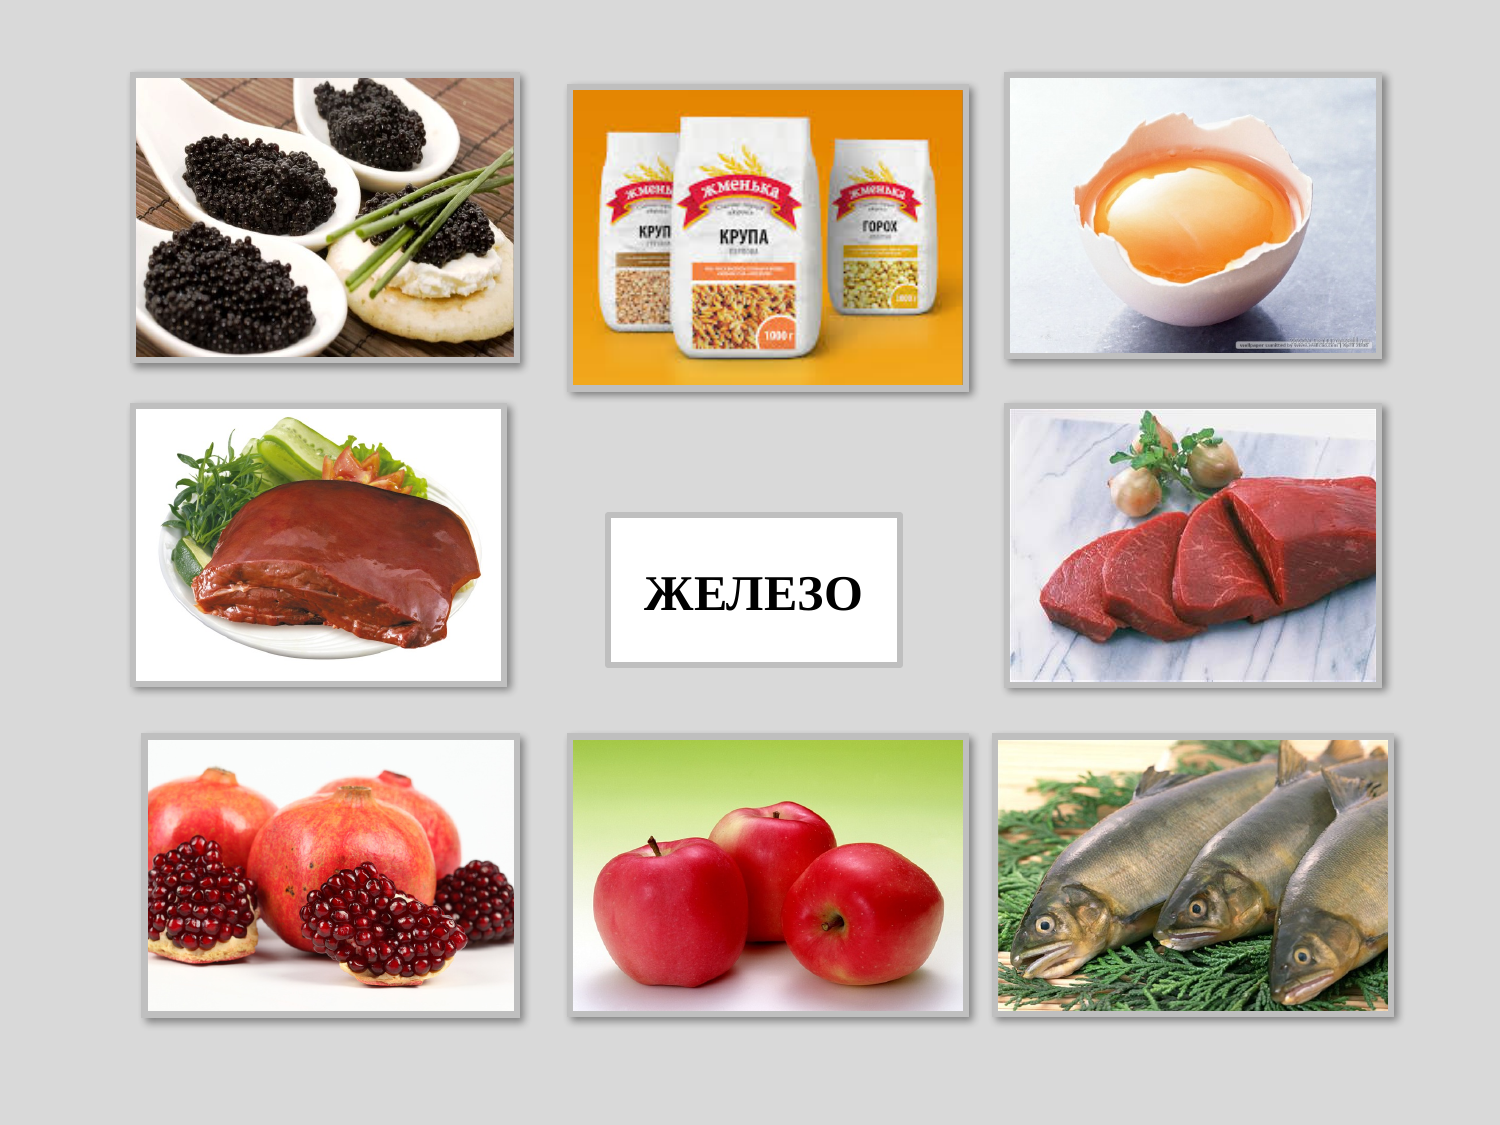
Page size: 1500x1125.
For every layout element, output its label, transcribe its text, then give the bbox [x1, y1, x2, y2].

picture [135, 77, 514, 358]
picture [1009, 77, 1377, 354]
picture [147, 739, 514, 1012]
picture [572, 739, 963, 1012]
text_box ЖЕЛЕЗО [606, 513, 902, 667]
picture [1009, 408, 1377, 683]
picture [997, 739, 1389, 1011]
picture [572, 89, 963, 386]
picture [135, 408, 502, 681]
